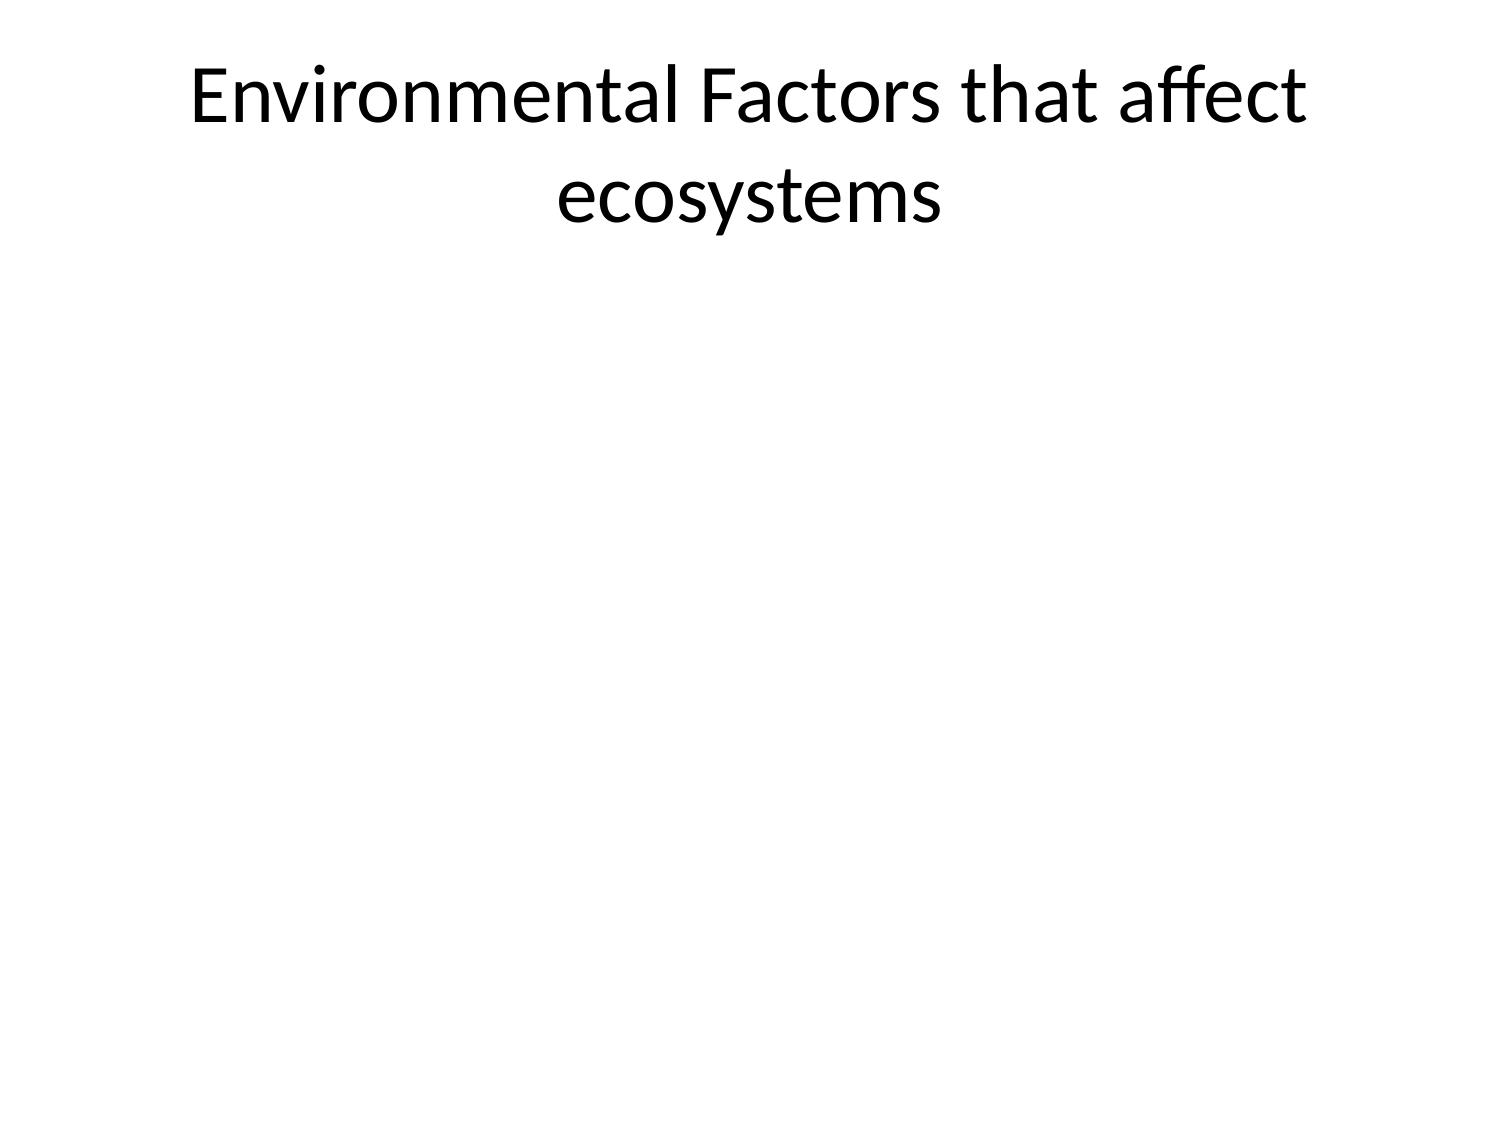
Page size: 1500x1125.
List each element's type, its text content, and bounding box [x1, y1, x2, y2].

title Environmental Factors that affect ecosystems [74, 44, 1426, 233]
